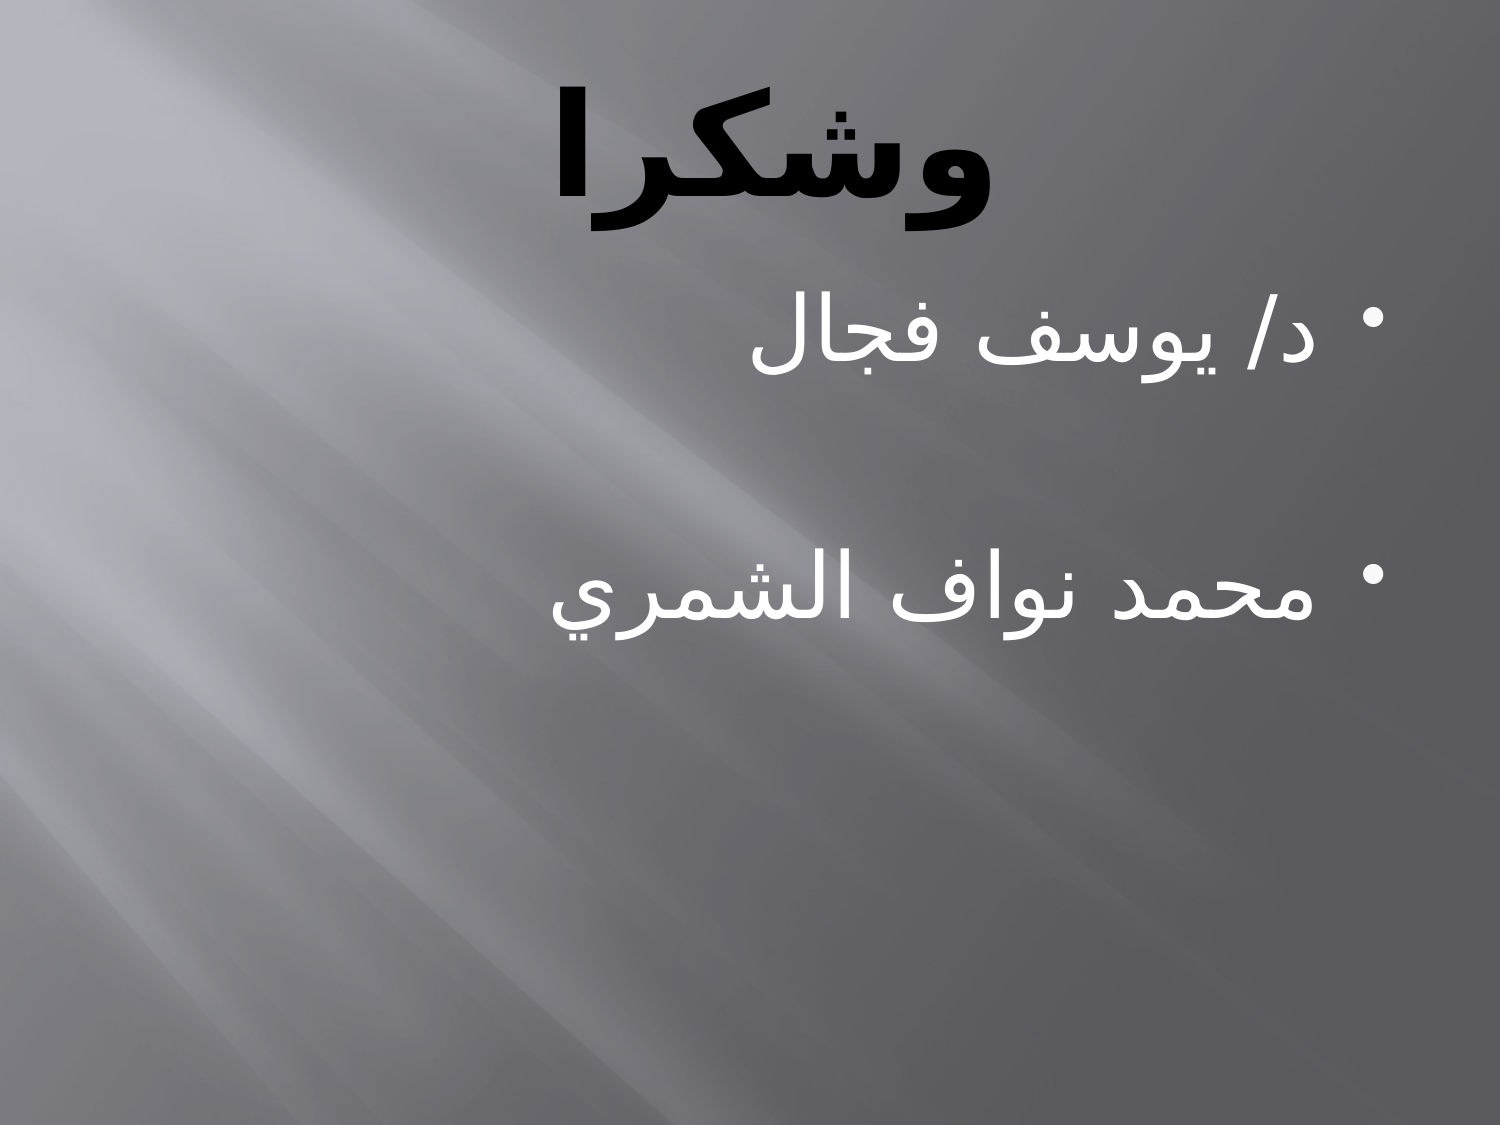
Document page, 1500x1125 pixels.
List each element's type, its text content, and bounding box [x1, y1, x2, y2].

title وشكرا [75, 45, 1425, 233]
list د/ يوسف فجال محمد نواف الشمري [75, 262, 1425, 1035]
